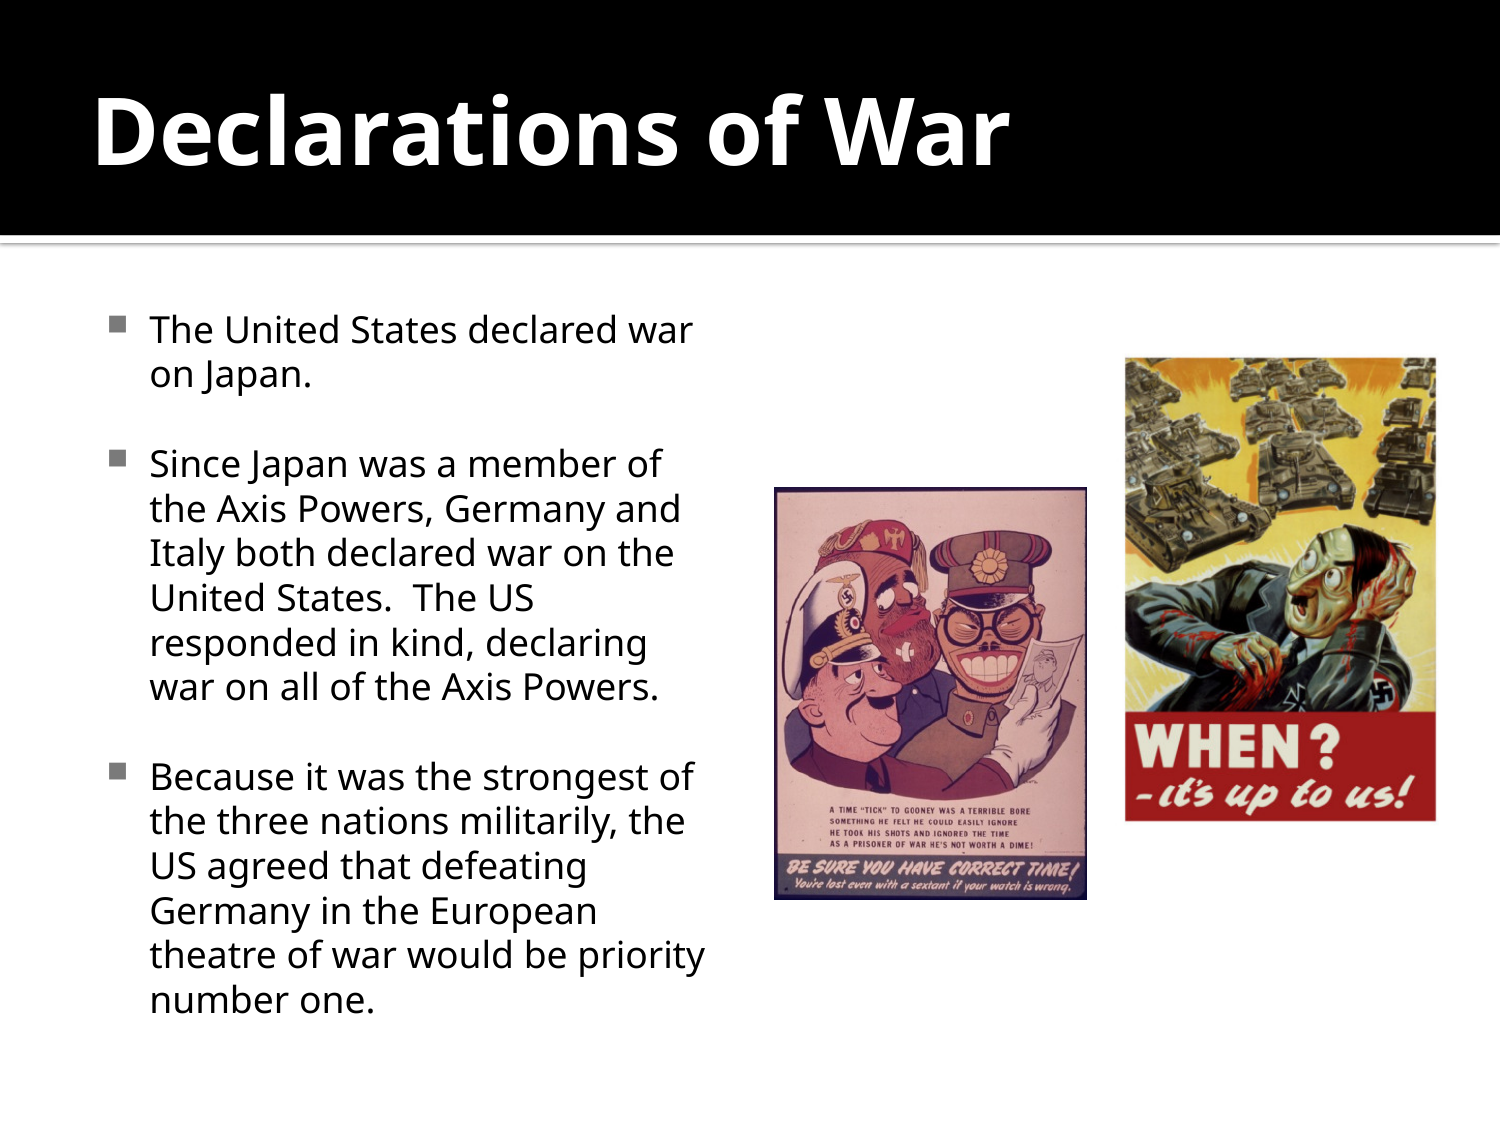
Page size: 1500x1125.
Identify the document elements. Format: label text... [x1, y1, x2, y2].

title Declarations of War [75, 24, 1425, 231]
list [1091, 337, 1470, 842]
picture [774, 487, 1087, 900]
list The United States declared war on Japan. Since Japan was a member of the Axis Powers, Germany and Italy both declared war on the United States. The US responded in kind, declaring war on all of the Axis Powers. Because it was the strongest of the three nations militarily, the US agreed that defeating Germany in the European theatre of war would be priority number one. [75, 290, 738, 1050]
